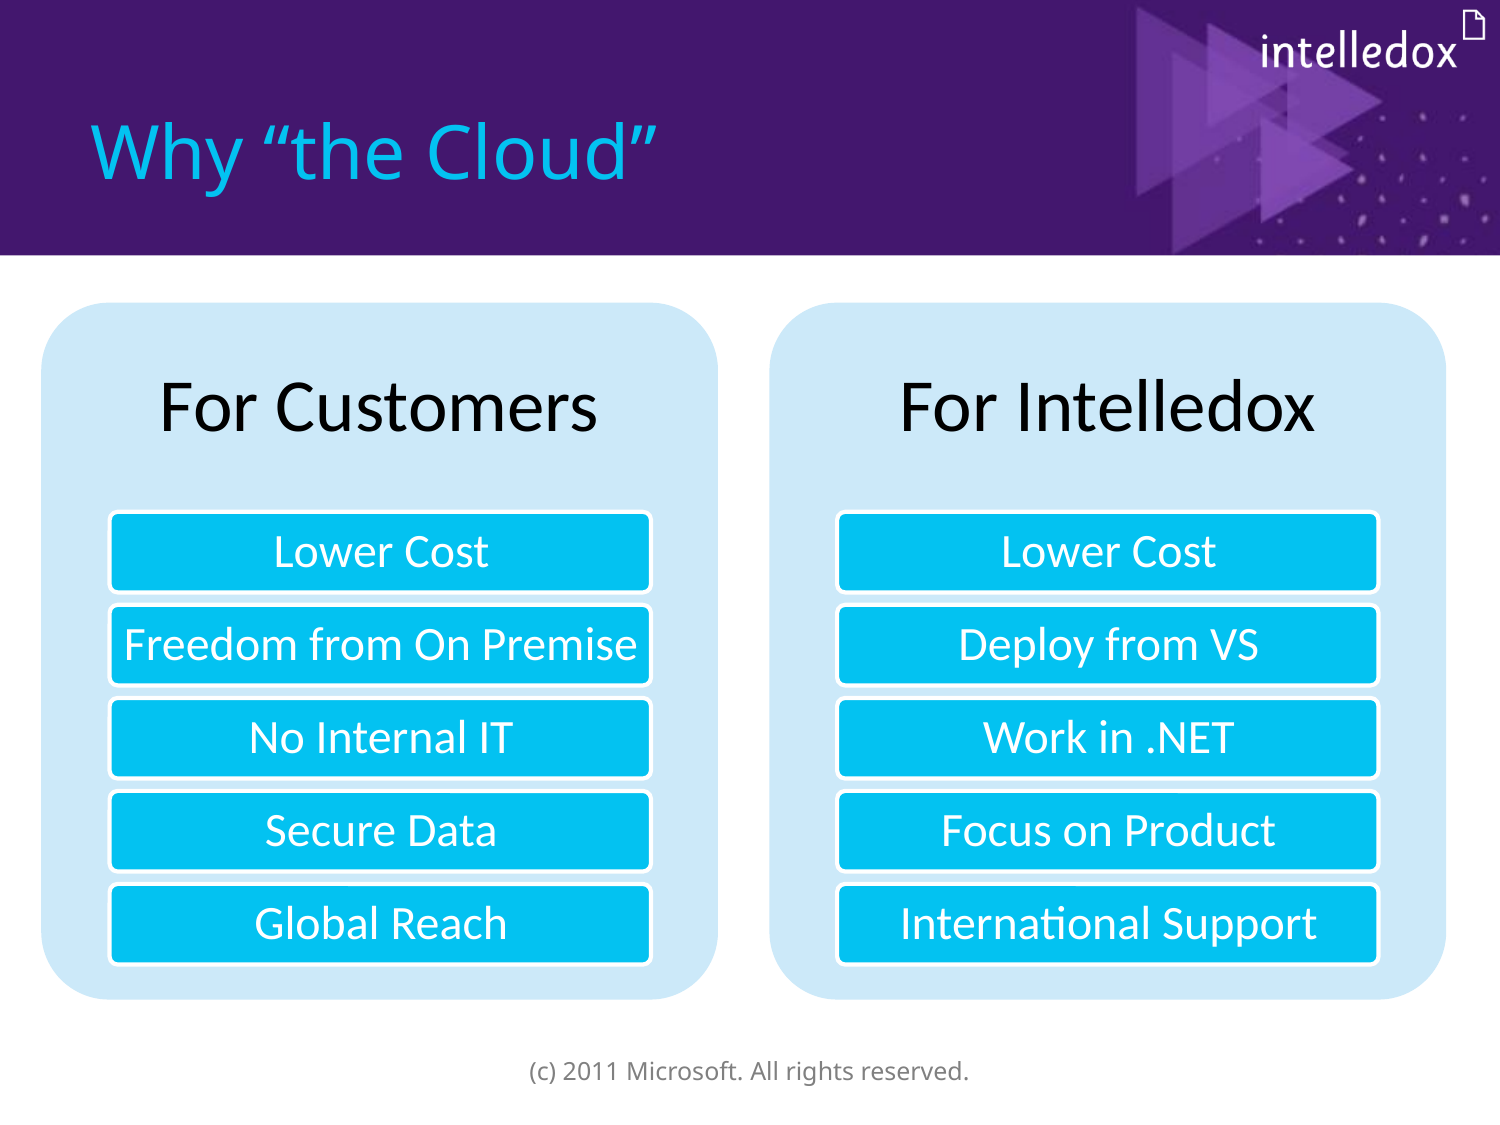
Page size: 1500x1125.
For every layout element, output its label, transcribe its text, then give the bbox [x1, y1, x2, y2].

picture [0, 0, 1500, 255]
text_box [41, 302, 1448, 1000]
footer (c) 2011 Microsoft. All rights reserved. [512, 1042, 988, 1103]
title Why “the Cloud” [75, 56, 1425, 244]
